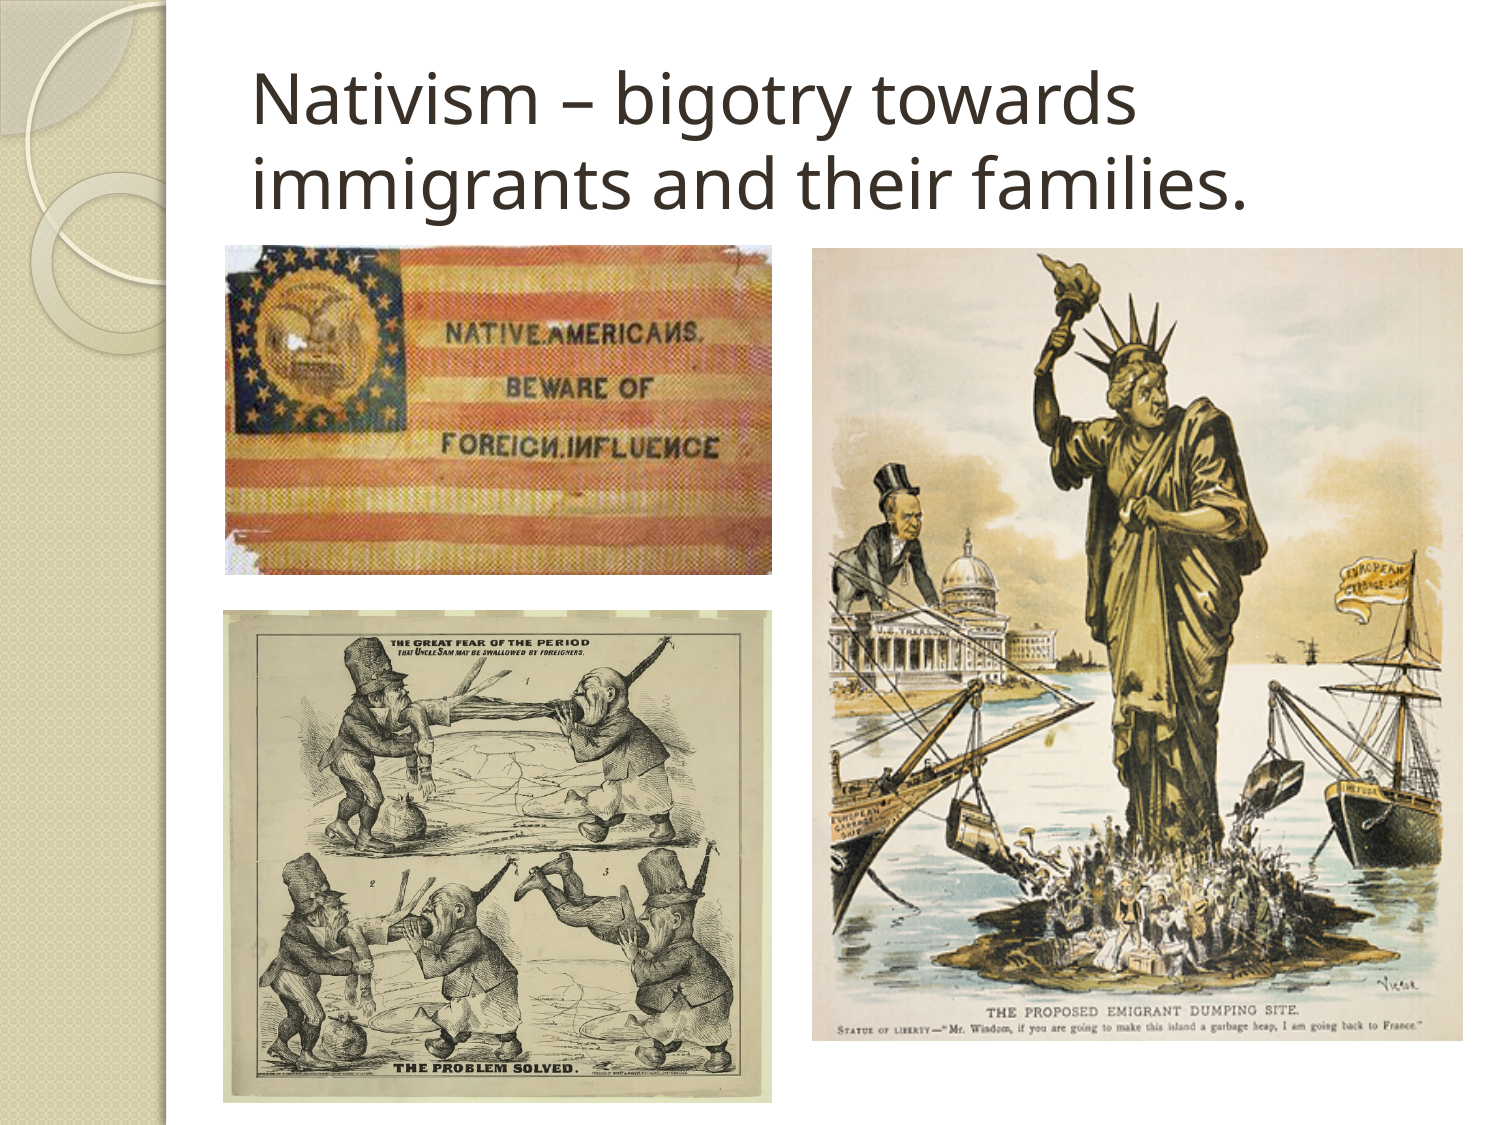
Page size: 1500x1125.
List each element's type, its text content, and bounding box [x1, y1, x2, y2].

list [812, 248, 1463, 1041]
picture [223, 610, 773, 1104]
title Nativism – bigotry towards immigrants and their families. [235, 45, 1466, 233]
picture [224, 245, 772, 576]
